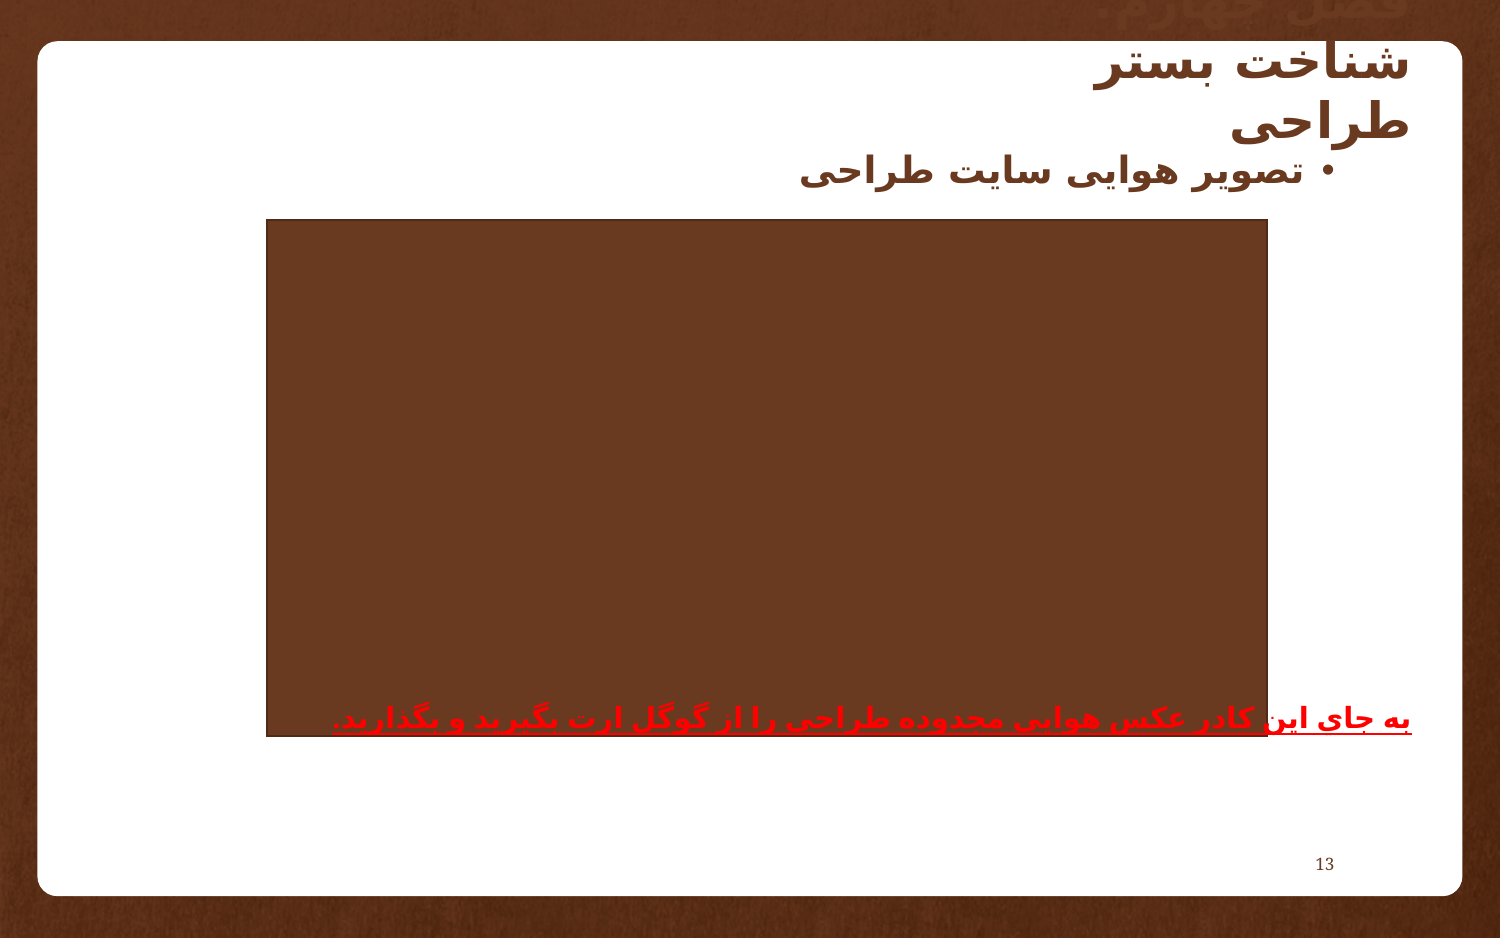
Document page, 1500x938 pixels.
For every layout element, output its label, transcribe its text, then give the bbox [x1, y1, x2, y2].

text_box به جاي اين کادر عکس هوايي مجدوده طراحي را از گوگل ارت بگيريد و بگذاريد. [224, 697, 1424, 744]
title فصل چهارم: شناخت بستر طراحی [887, 81, 1427, 156]
text_box [266, 219, 1268, 697]
list تصویر هوایی سایت طراحی [150, 144, 1350, 801]
slide_number 13 [1262, 843, 1350, 886]
